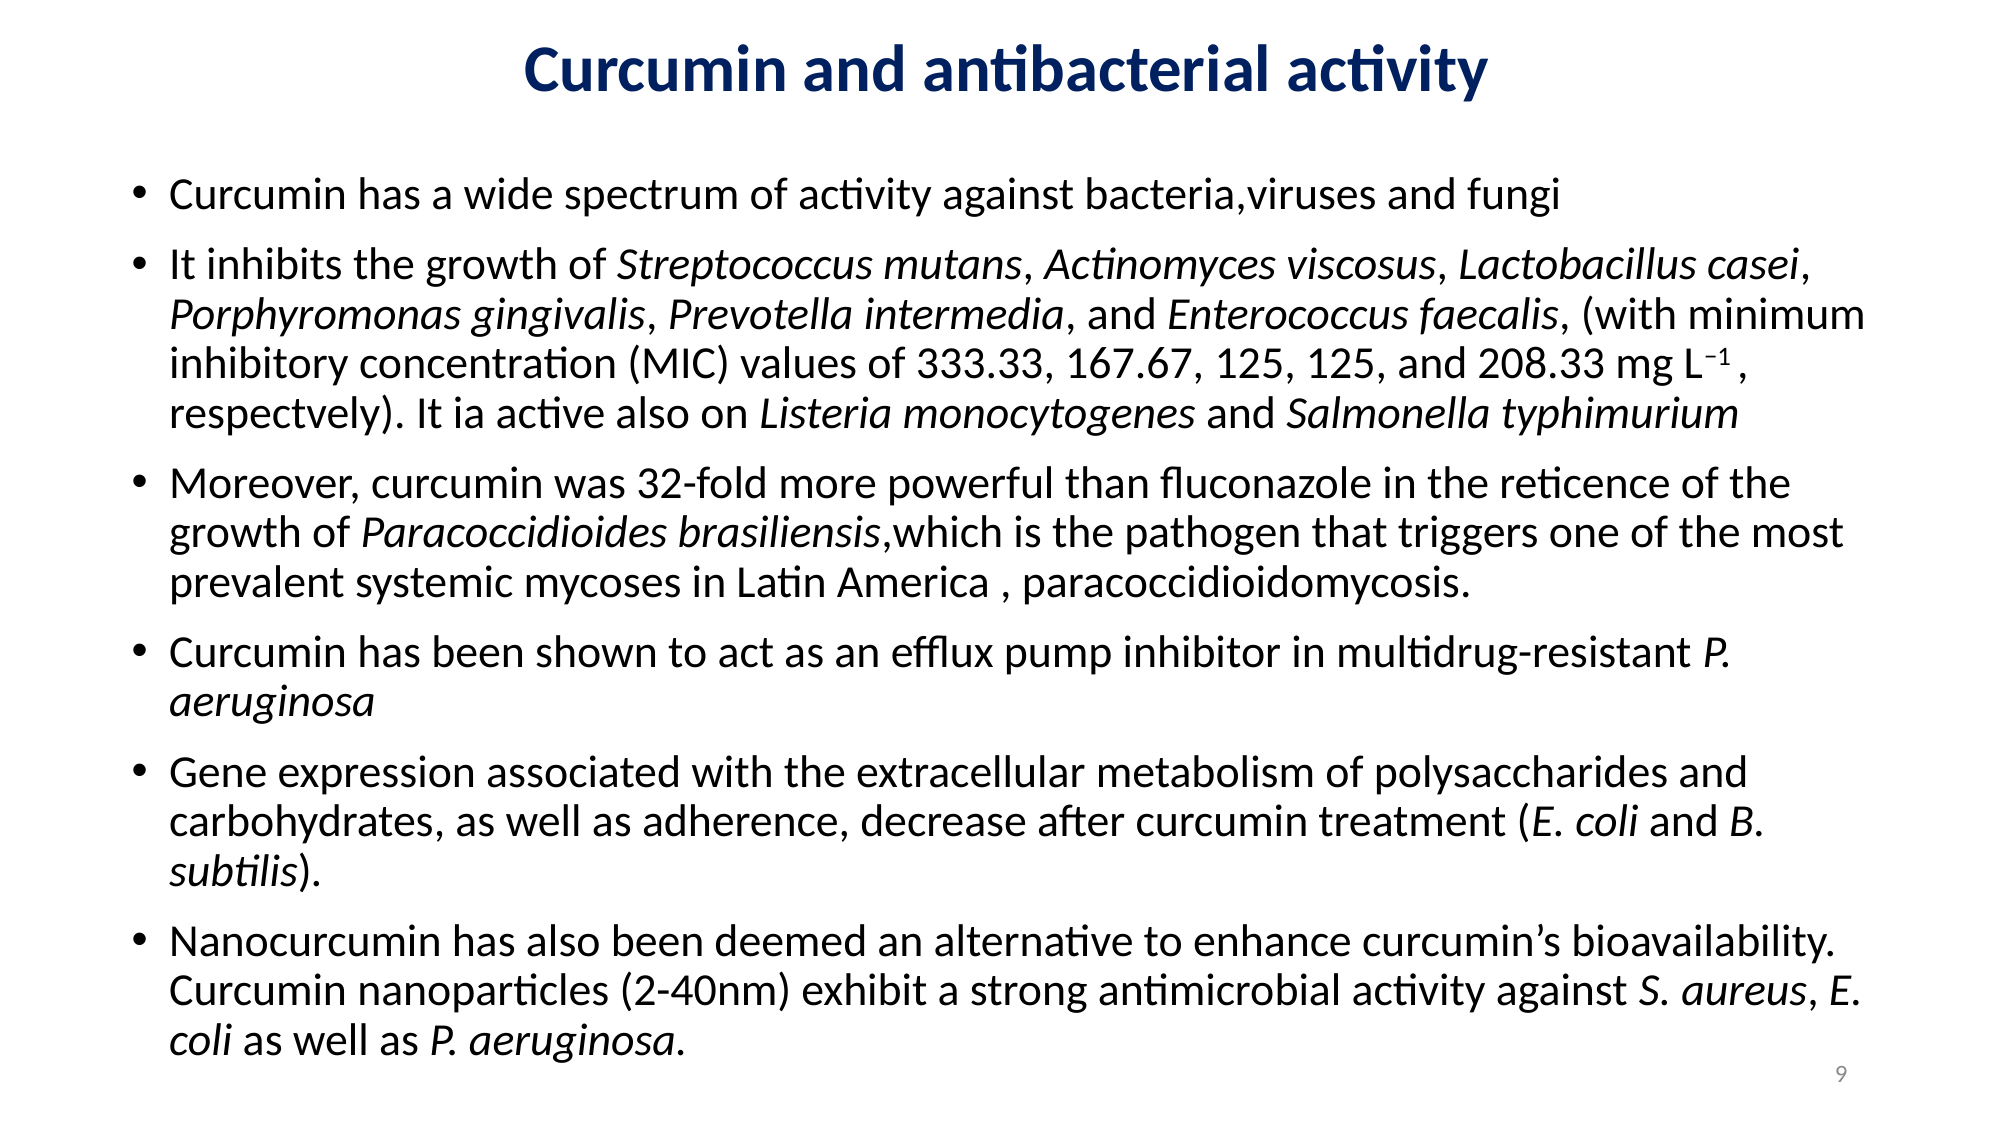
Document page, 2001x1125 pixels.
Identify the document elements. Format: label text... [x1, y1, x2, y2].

list Curcumin has a wide spectrum of activity against bacteria,viruses and fungi It inhibits the growth of Streptococcus mutans, Actinomyces viscosus, Lactobacillus casei, Porphyromonas gingivalis, Prevotella intermedia, and Enterococcus faecalis, (with minimum inhibitory concentration (MIC) values of 333.33, 167.67, 125, 125, and 208.33 mg L−1 , respectvely). It ia active also on Listeria monocytogenes and Salmonella typhimurium Moreover, curcumin was 32-fold more powerful than fluconazole in the reticence of the growth of Paracoccidioides brasiliensis,which is the pathogen that triggers one of the most prevalent systemic mycoses in Latin America , paracoccidioidomycosis. Curcumin has been shown to act as an efflux pump inhibitor in multidrug-resistant P. aeruginosa Gene expression associated with the extracellular metabolism of polysaccharides and carbohydrates, as well as adherence, decrease after curcumin treatment (E. coli and B. subtilis). Nanocurcumin has also been deemed an alternative to enhance curcumin’s bioavailability. Curcumin nanoparticles (2-40nm) exhibit a strong antimicrobial activity against S. aureus, E. coli as well as P. aeruginosa. [116, 162, 1913, 1103]
title Curcumin and antibacterial activity [152, 28, 1878, 119]
slide_number 9 [1412, 1042, 1863, 1103]
